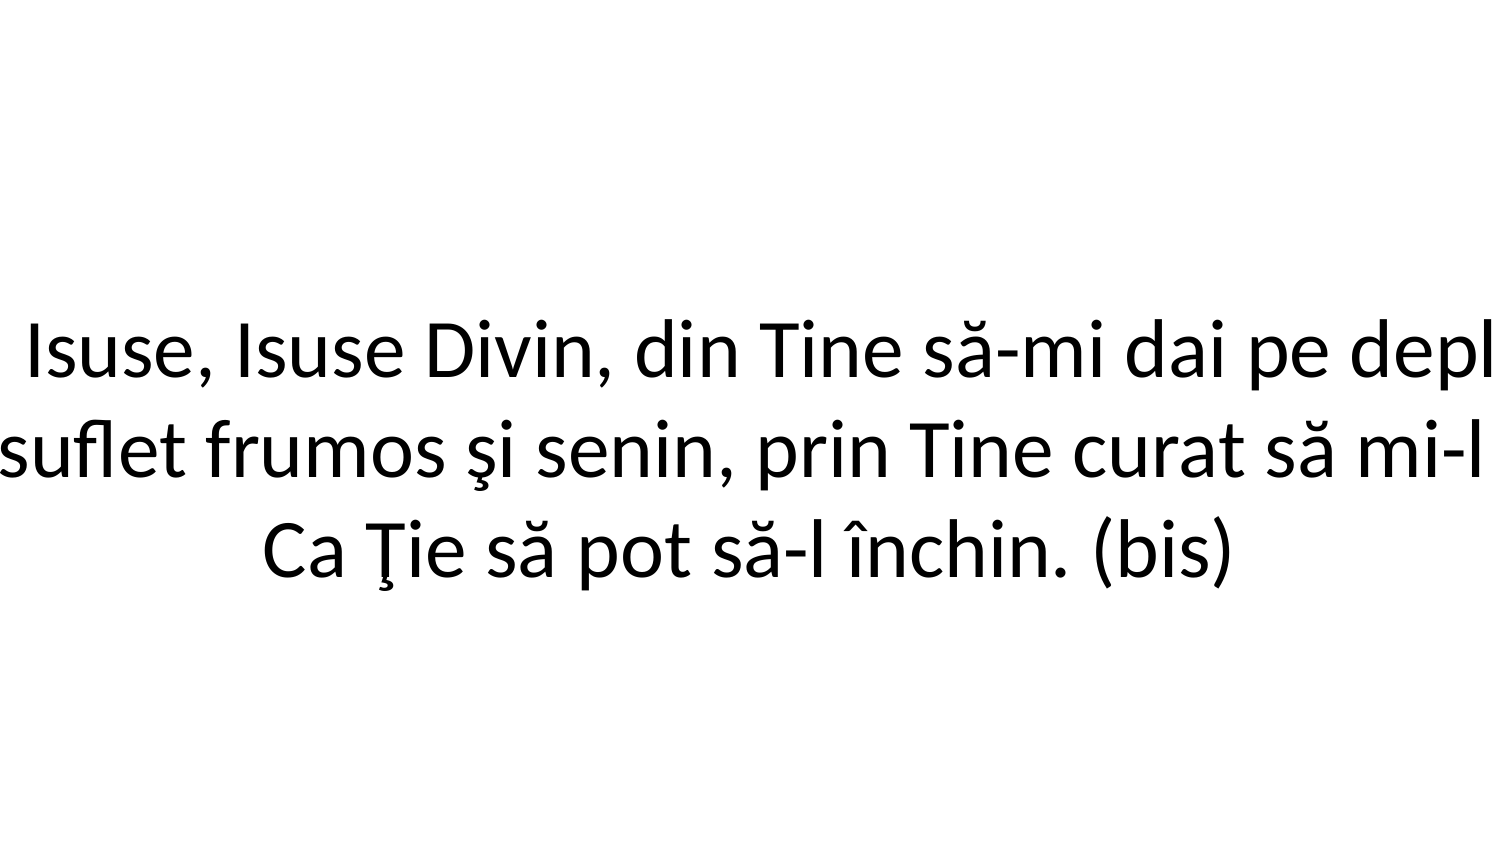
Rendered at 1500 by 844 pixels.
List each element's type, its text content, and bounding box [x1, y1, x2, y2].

text_box R: Isuse, Isuse Divin, din Tine să-mi dai pe deplin Un suflet frumos şi senin, prin Tine curat să mi-l ţin, Ca Ţie să pot să-l închin. (bis) [0, 242, 1500, 602]
